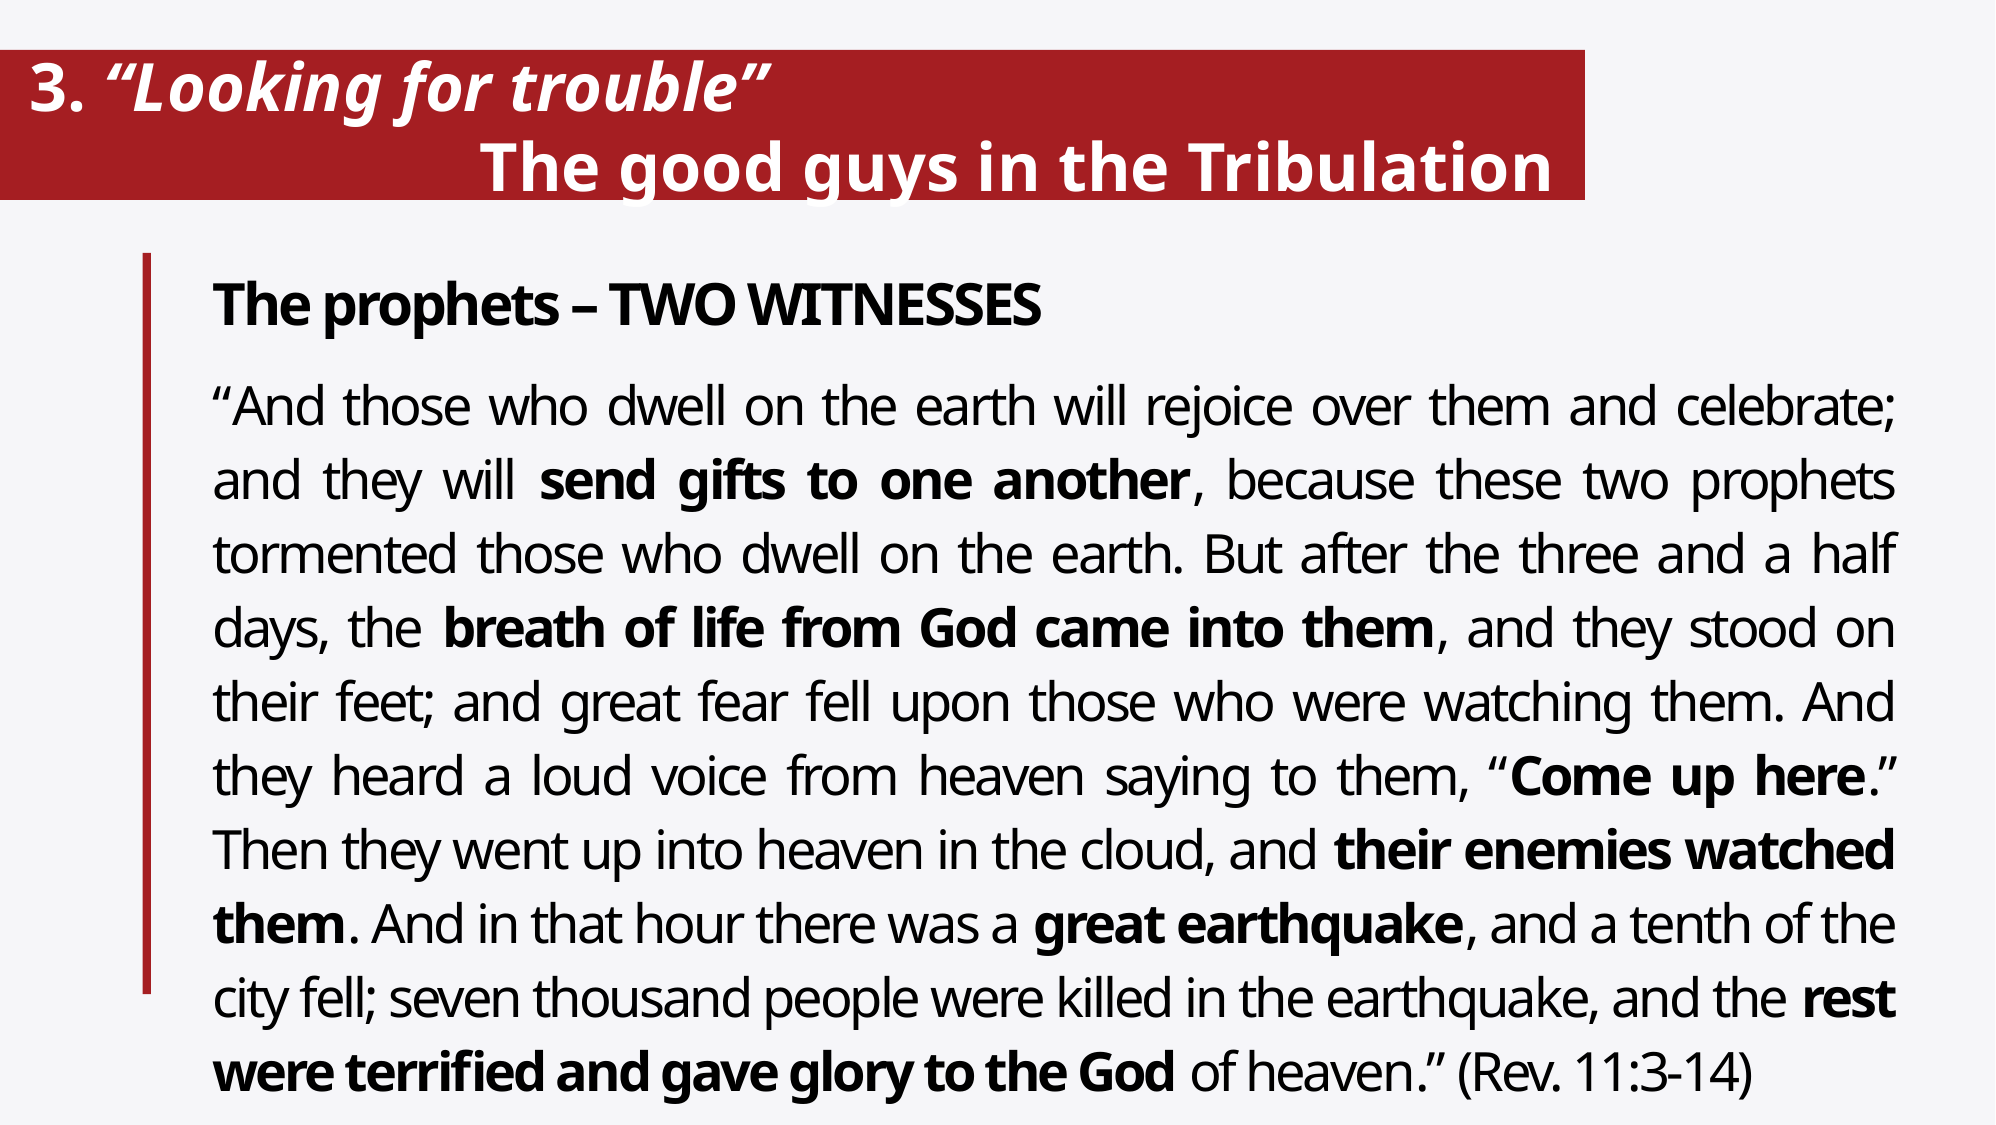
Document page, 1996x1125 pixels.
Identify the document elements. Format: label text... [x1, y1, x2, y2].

subtitle The prophets – TWO WITNESSES “And those who dwell on the earth will rejoice over them and celebrate; and they will send gifts to one another, because these two prophets tormented those who dwell on the earth. But after the three and a half days, the breath of life from God came into them, and they stood on their feet; and great fear fell upon those who were watching them. And they heard a loud voice from heaven saying to them, “Come up here.” Then they went up into heaven in the cloud, and their enemies watched them. And in that hour there was a great earthquake, and a tenth of the city fell; seven thousand people were killed in the earthquake, and the rest were terrified and gave glory to the God of heaven.” (Rev. 11:3-14) [197, 249, 1910, 1000]
title 3. “Looking for trouble” The good guys in the Tribulation [14, 62, 1810, 188]
